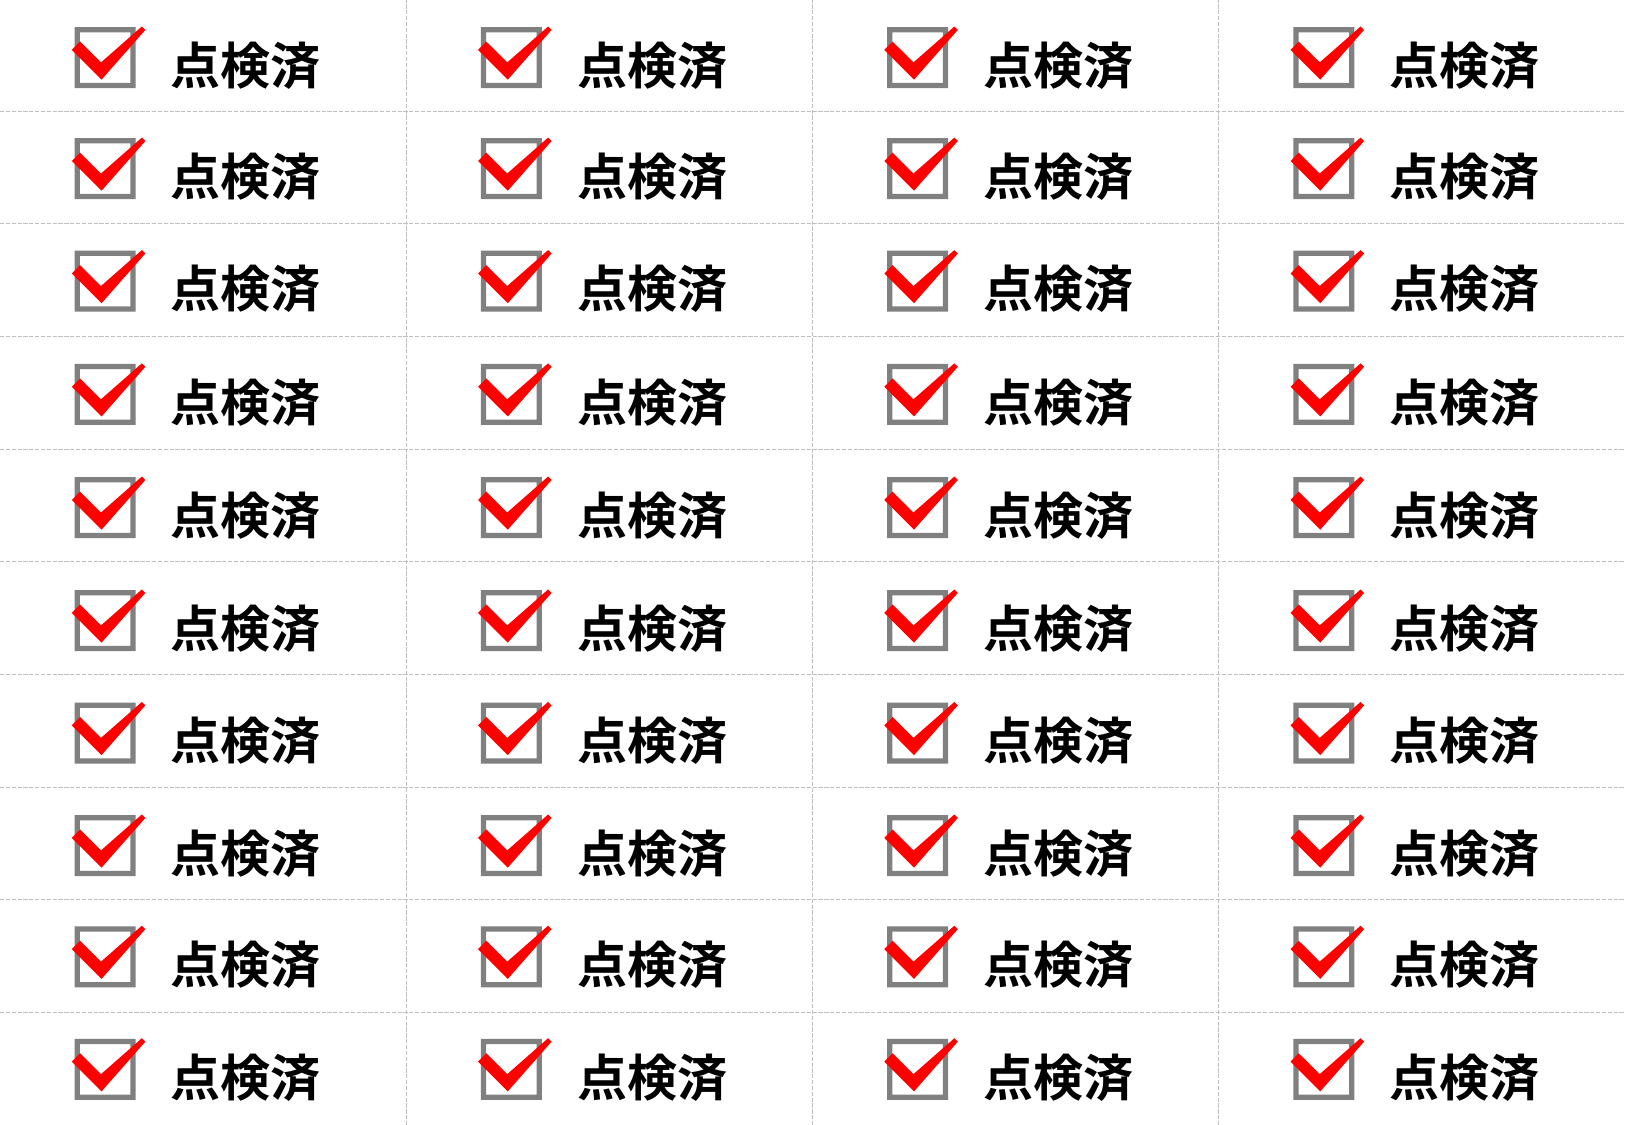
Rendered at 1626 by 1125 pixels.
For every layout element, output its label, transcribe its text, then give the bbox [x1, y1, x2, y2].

text_box 点検済 [983, 484, 1134, 545]
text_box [1290, 476, 1365, 539]
text_box 点検済 [576, 371, 728, 432]
text_box 点検済 [1389, 933, 1540, 994]
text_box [884, 1038, 958, 1100]
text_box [71, 925, 146, 988]
text_box 点検済 [983, 822, 1134, 883]
text_box 点検済 [1389, 34, 1540, 95]
text_box 点検済 [983, 257, 1134, 318]
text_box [1290, 814, 1365, 877]
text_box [71, 26, 146, 89]
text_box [478, 589, 552, 652]
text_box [884, 137, 958, 200]
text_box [884, 589, 958, 652]
text_box 点検済 [983, 933, 1134, 994]
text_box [884, 814, 958, 877]
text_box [478, 701, 552, 764]
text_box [884, 476, 958, 539]
text_box 点検済 [170, 822, 321, 883]
text_box 点検済 [983, 371, 1134, 432]
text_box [1290, 589, 1365, 652]
text_box 点検済 [1389, 1046, 1540, 1107]
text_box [884, 363, 958, 426]
text_box 点検済 [576, 1046, 728, 1107]
text_box 点検済 [576, 709, 728, 770]
text_box 点検済 [170, 484, 321, 545]
text_box 点検済 [576, 145, 728, 206]
text_box 点検済 [170, 597, 321, 658]
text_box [1290, 137, 1365, 200]
text_box 点検済 [576, 597, 728, 658]
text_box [478, 1038, 552, 1100]
text_box 点検済 [1389, 371, 1540, 432]
text_box 点検済 [170, 709, 321, 770]
text_box 点検済 [983, 597, 1134, 658]
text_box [1290, 701, 1365, 764]
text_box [71, 701, 146, 764]
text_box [884, 701, 958, 764]
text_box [71, 589, 146, 652]
text_box 点検済 [576, 822, 728, 883]
text_box 点検済 [983, 709, 1134, 770]
text_box 点検済 [983, 145, 1134, 206]
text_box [1290, 1038, 1365, 1100]
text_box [71, 250, 146, 312]
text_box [478, 814, 552, 877]
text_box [1290, 363, 1365, 426]
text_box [884, 925, 958, 988]
text_box 点検済 [983, 34, 1134, 95]
text_box 点検済 [576, 257, 728, 318]
text_box 点検済 [1389, 145, 1540, 206]
text_box 点検済 [170, 34, 321, 95]
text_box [478, 137, 552, 200]
text_box 点検済 [576, 933, 728, 994]
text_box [71, 1038, 146, 1100]
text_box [71, 814, 146, 877]
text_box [1290, 925, 1365, 988]
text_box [71, 363, 146, 426]
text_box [478, 250, 552, 312]
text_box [884, 250, 958, 312]
text_box 点検済 [983, 1046, 1134, 1107]
text_box 点検済 [576, 484, 728, 545]
text_box 点検済 [170, 257, 321, 318]
text_box 点検済 [170, 145, 321, 206]
text_box 点検済 [1389, 597, 1540, 658]
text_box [1290, 250, 1365, 312]
text_box 点検済 [576, 34, 728, 95]
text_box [1290, 26, 1365, 89]
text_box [478, 363, 552, 426]
text_box 点検済 [1389, 822, 1540, 883]
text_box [71, 137, 146, 200]
text_box 点検済 [170, 933, 321, 994]
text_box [478, 476, 552, 539]
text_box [884, 26, 958, 89]
text_box 点検済 [1389, 484, 1540, 545]
text_box 点検済 [170, 371, 321, 432]
text_box 点検済 [170, 1046, 321, 1107]
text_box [478, 925, 552, 988]
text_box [478, 26, 552, 89]
text_box 点検済 [1389, 709, 1540, 770]
text_box 点検済 [1389, 257, 1540, 318]
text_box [71, 476, 146, 539]
